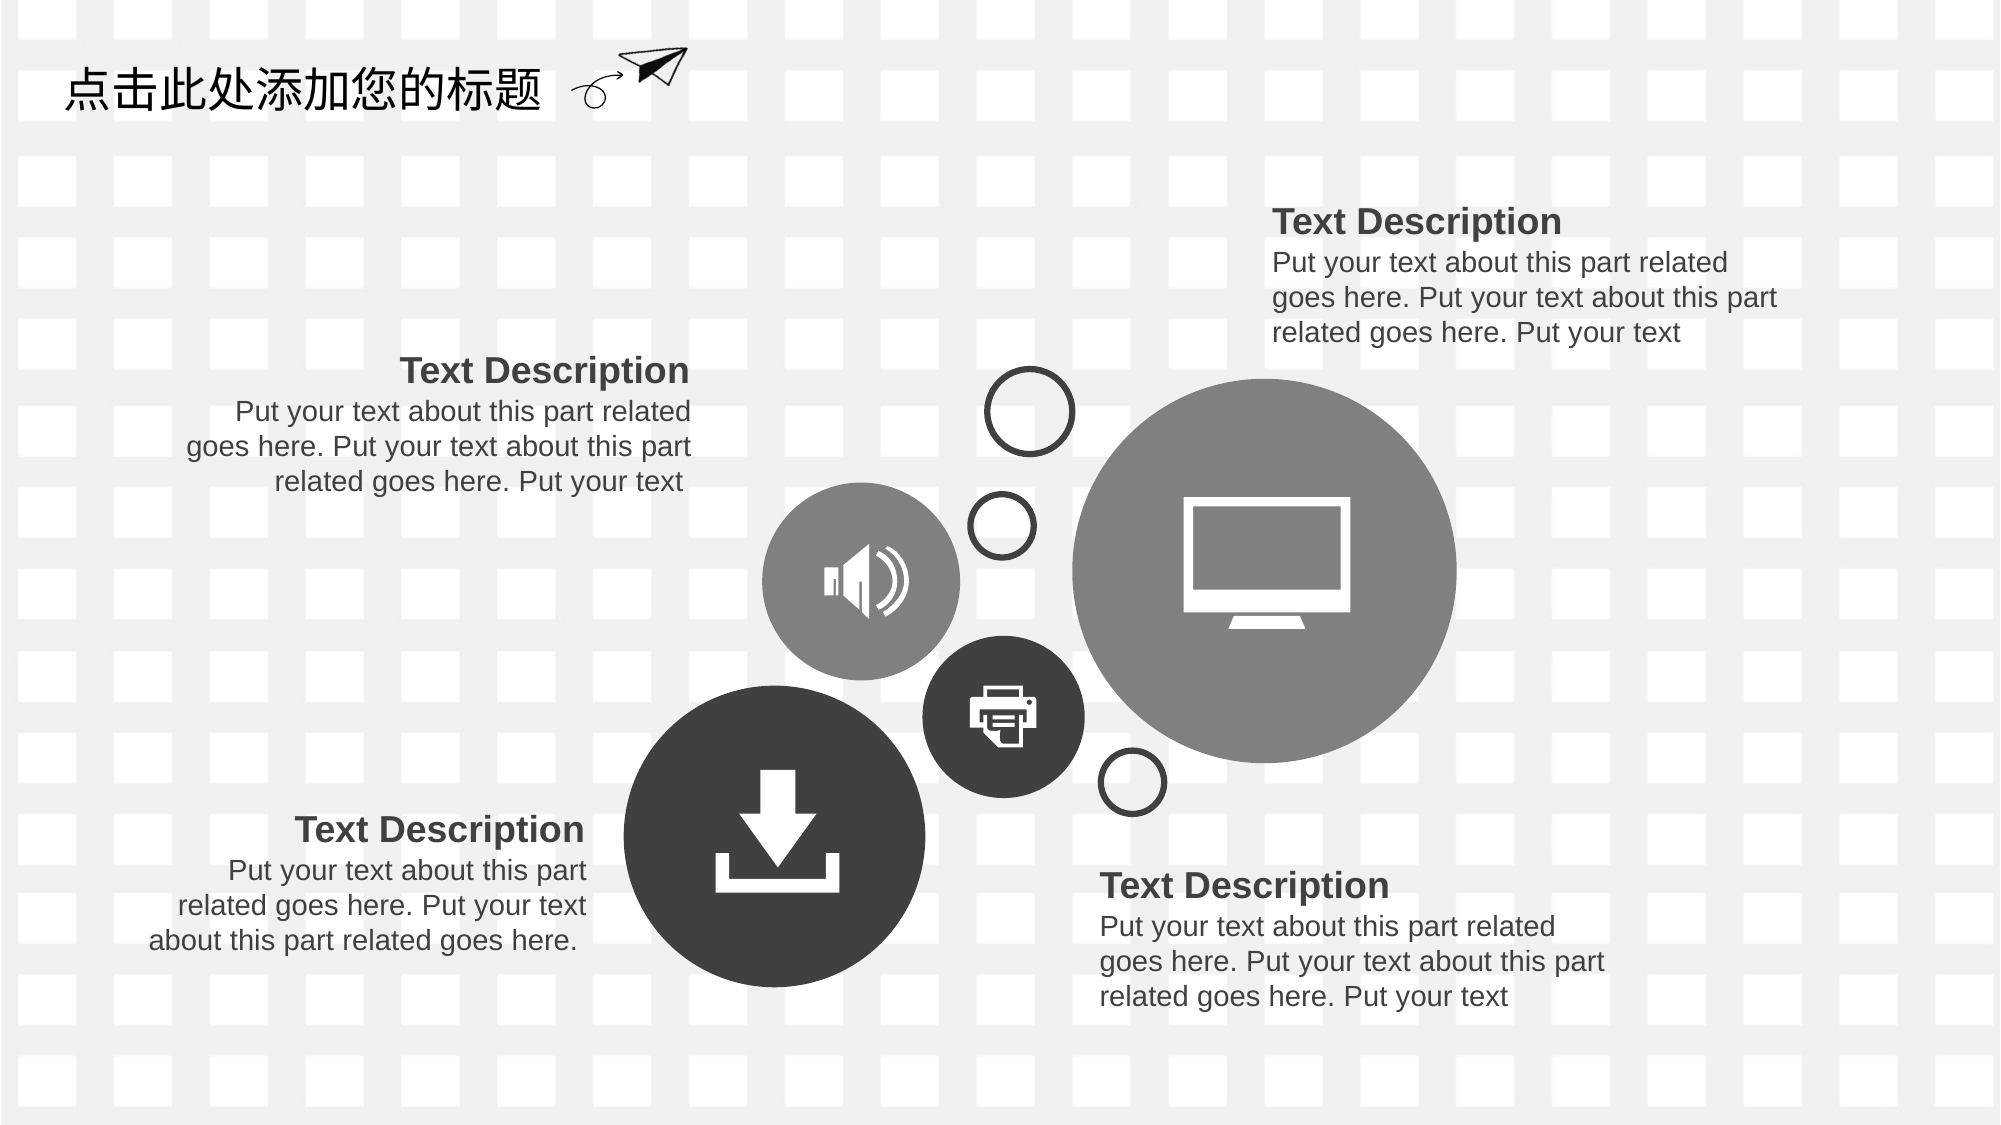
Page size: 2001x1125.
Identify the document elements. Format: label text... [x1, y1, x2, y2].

text_box Text Description [1257, 189, 1587, 250]
text_box [969, 685, 1037, 748]
text_box [715, 853, 840, 893]
text_box Text Description [1084, 853, 1415, 914]
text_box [581, 43, 686, 109]
text_box Put your text about this part related goes here. Put your text about this part related goes here. Put your text [1257, 235, 1813, 356]
text_box Put your text about this part related goes here. Put your text about this part related goes here. Put your text [151, 384, 707, 505]
text_box [986, 367, 1074, 456]
text_box [1182, 496, 1351, 613]
picture [0, 0, 2000, 1125]
text_box [1099, 749, 1166, 815]
text_box [969, 493, 1035, 559]
text_box [739, 769, 817, 868]
text_box [1226, 614, 1307, 630]
text_box [921, 634, 1086, 800]
text_box Put your text about this part related goes here. Put your text about this part related goes here. [124, 843, 602, 964]
text_box [761, 481, 962, 682]
text_box [1071, 377, 1458, 765]
text_box Text Description [384, 338, 715, 399]
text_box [824, 543, 909, 619]
text_box Text Description [279, 798, 610, 858]
text_box Put your text about this part related goes here. Put your text about this part related goes here. Put your text [1084, 899, 1640, 1020]
text_box [622, 684, 927, 989]
text_box 点击此处添加您的标题 [48, 52, 559, 125]
